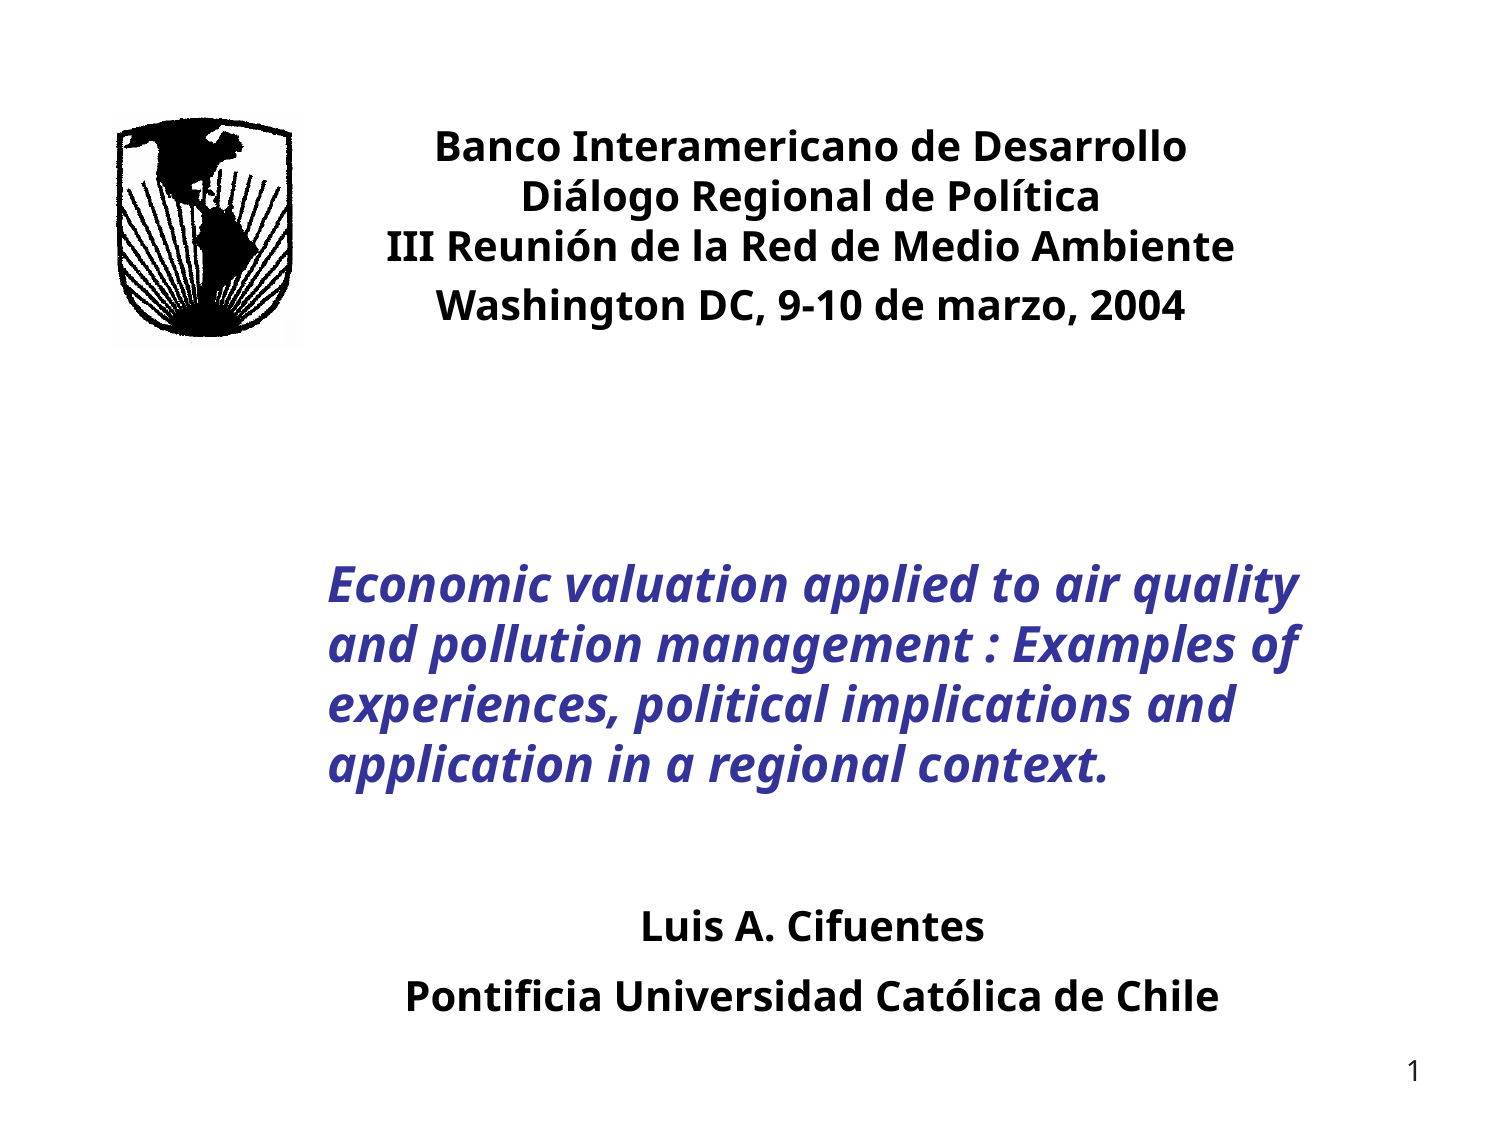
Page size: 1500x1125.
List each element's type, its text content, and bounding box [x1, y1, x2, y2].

slide_number 1 [1124, 1024, 1438, 1101]
text_box Banco Interamericano de Desarrollo Diálogo Regional de Política III Reunión de la Red de Medio Ambiente Washington DC, 9-10 de marzo, 2004 [371, 112, 1251, 458]
title Economic valuation applied to air quality and pollution management : Examples of experiences, political implications and application in a regional context. [312, 424, 1351, 801]
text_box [112, 112, 304, 351]
subtitle Luis A. Cifuentes Pontificia Universidad Católica de Chile [287, 887, 1338, 1063]
